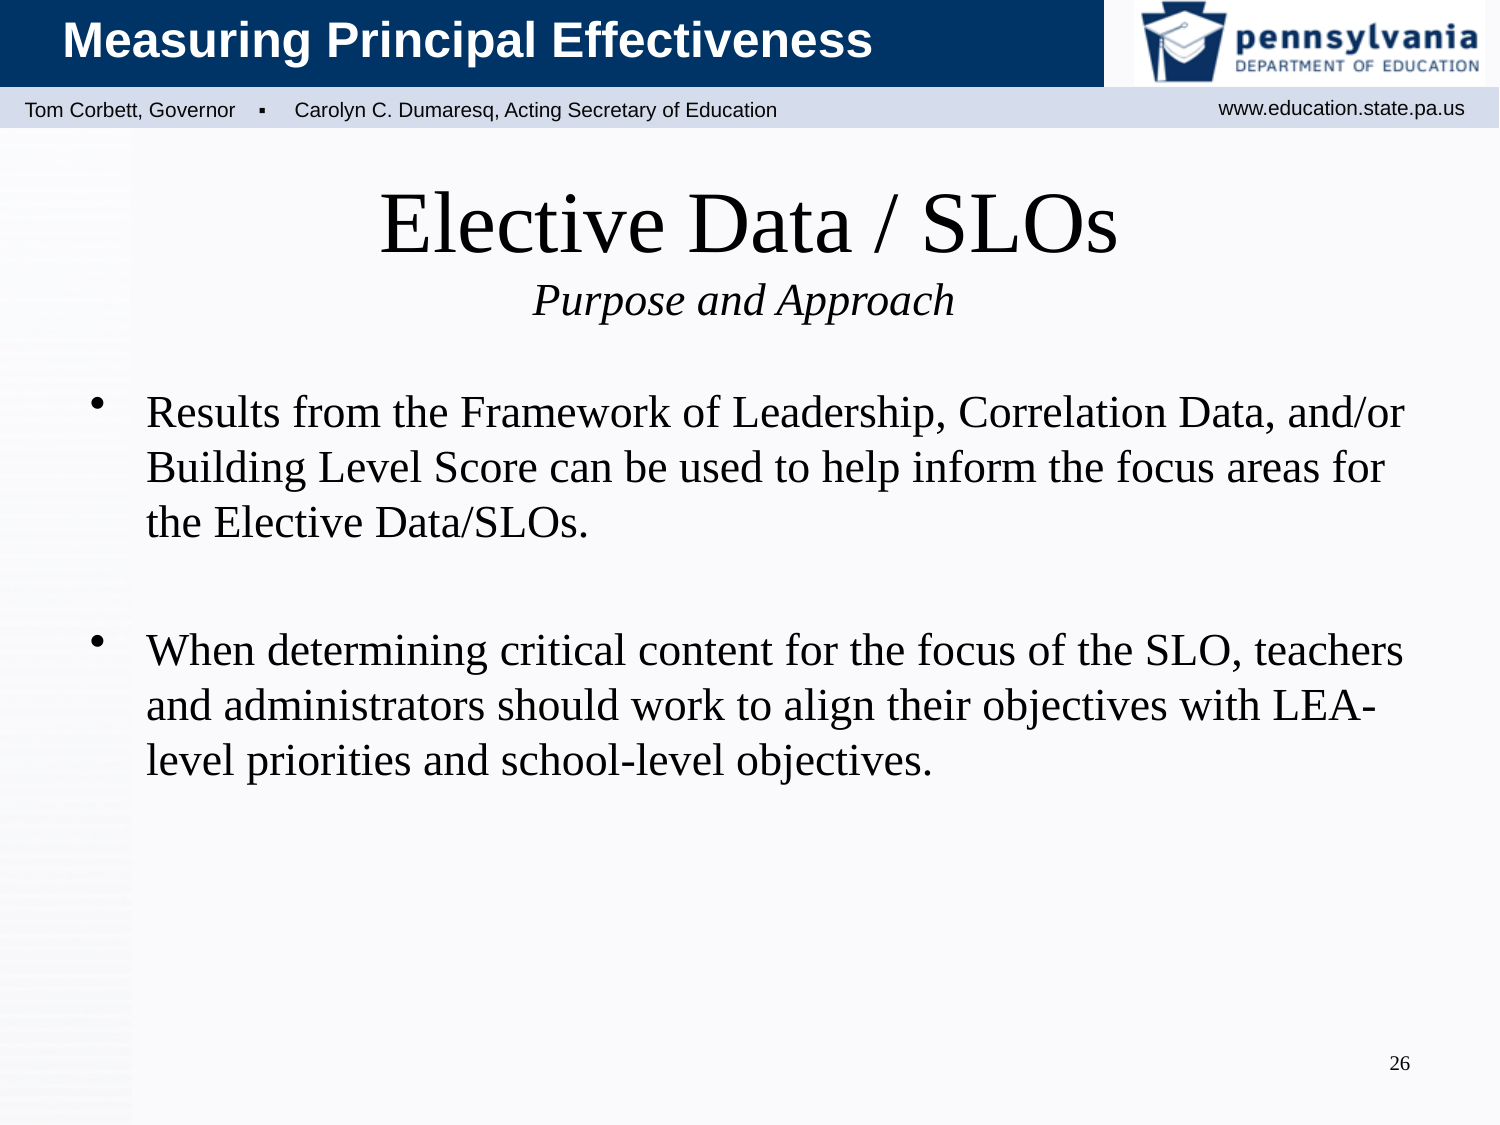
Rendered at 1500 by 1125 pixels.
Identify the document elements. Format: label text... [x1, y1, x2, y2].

picture [0, 0, 1500, 1125]
text_box 26 [1374, 1042, 1444, 1103]
list Results from the Framework of Leadership, Correlation Data, and/or Building Level Score can be used to help inform the focus areas for the Elective Data/SLOs. When determining critical content for the focus of the SLO, teachers and administrators should work to align their objectives with LEA-level priorities and school-level objectives. [75, 374, 1425, 1117]
title Elective Data / SLOs Purpose and Approach [75, 157, 1425, 342]
